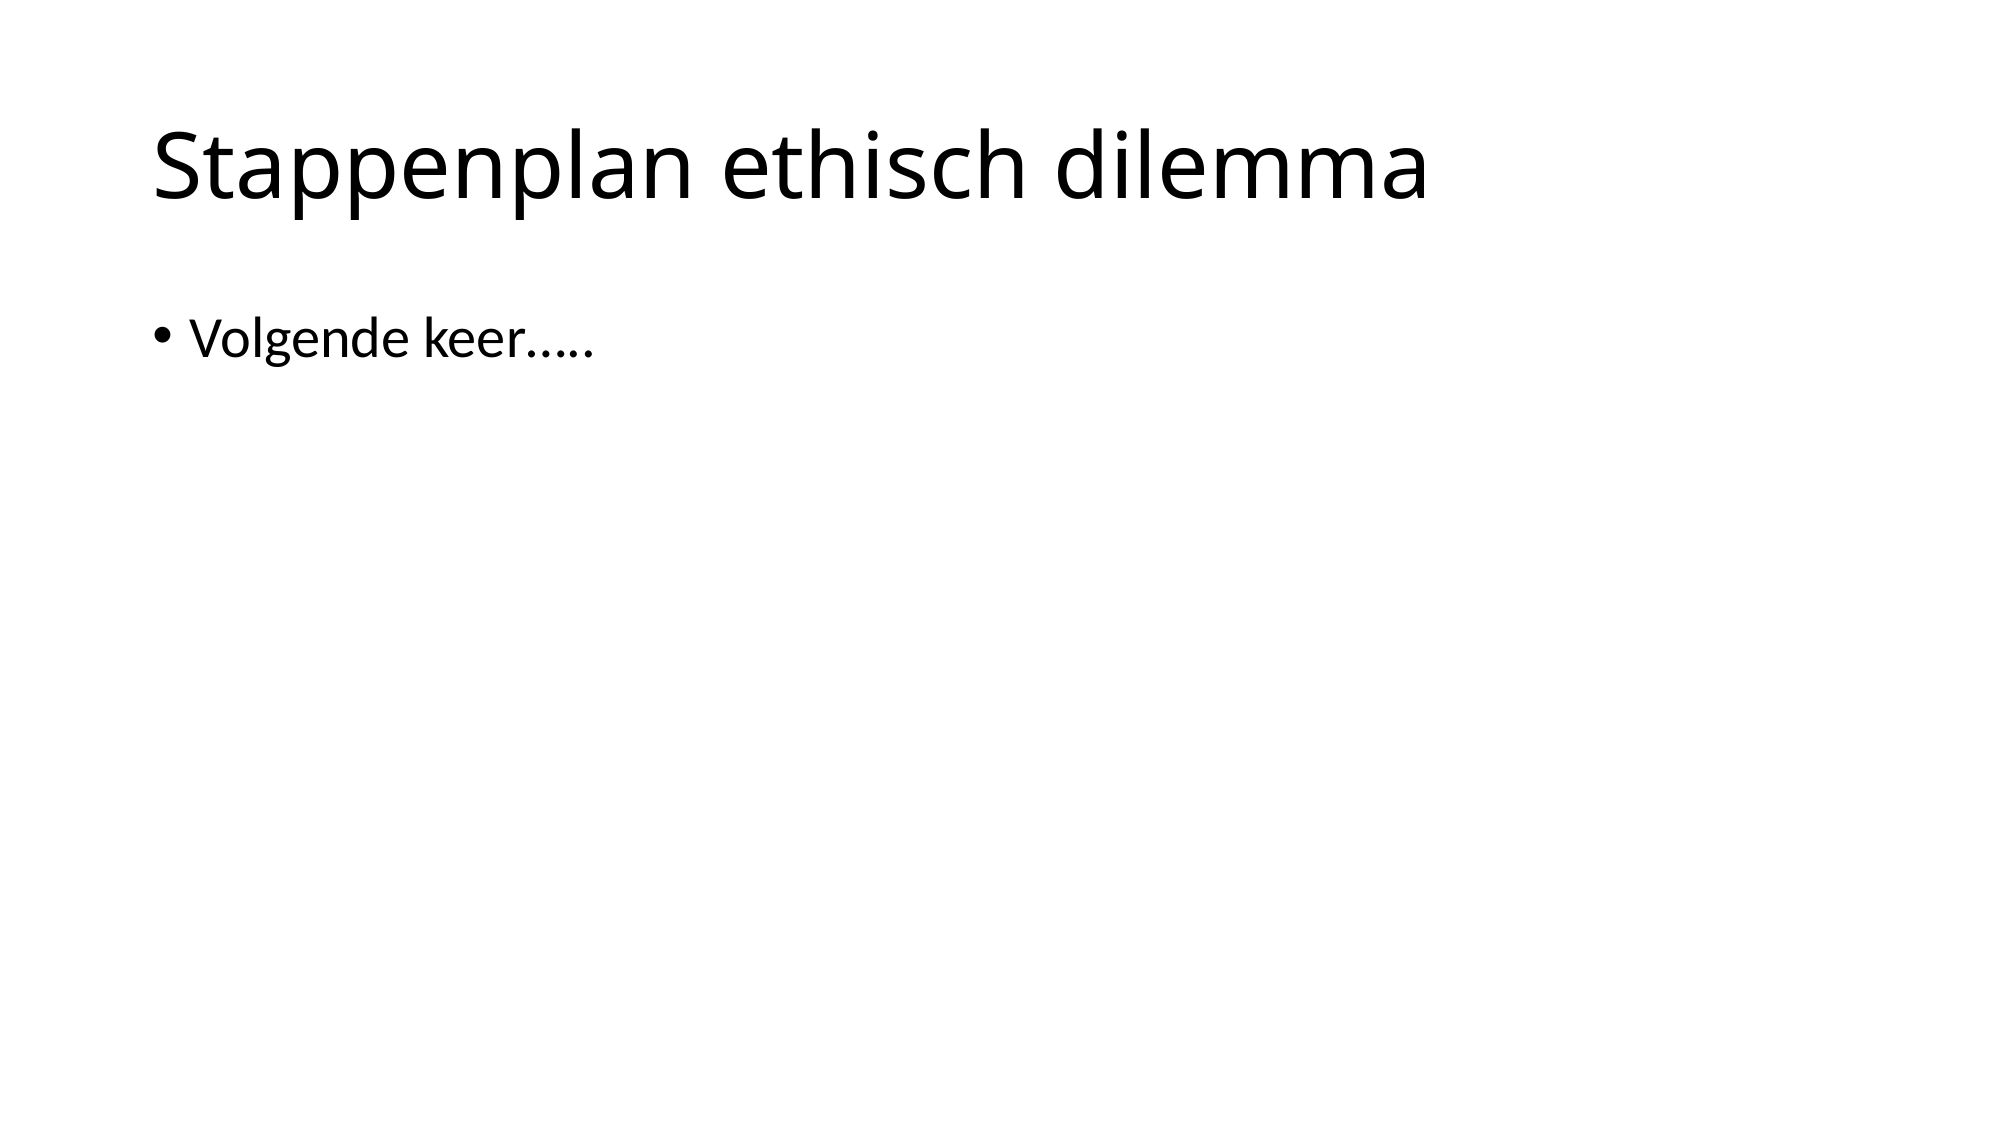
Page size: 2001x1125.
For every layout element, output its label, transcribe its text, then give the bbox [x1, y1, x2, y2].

title Stappenplan ethisch dilemma [137, 59, 1863, 278]
list Volgende keer….. [137, 299, 1863, 1014]
